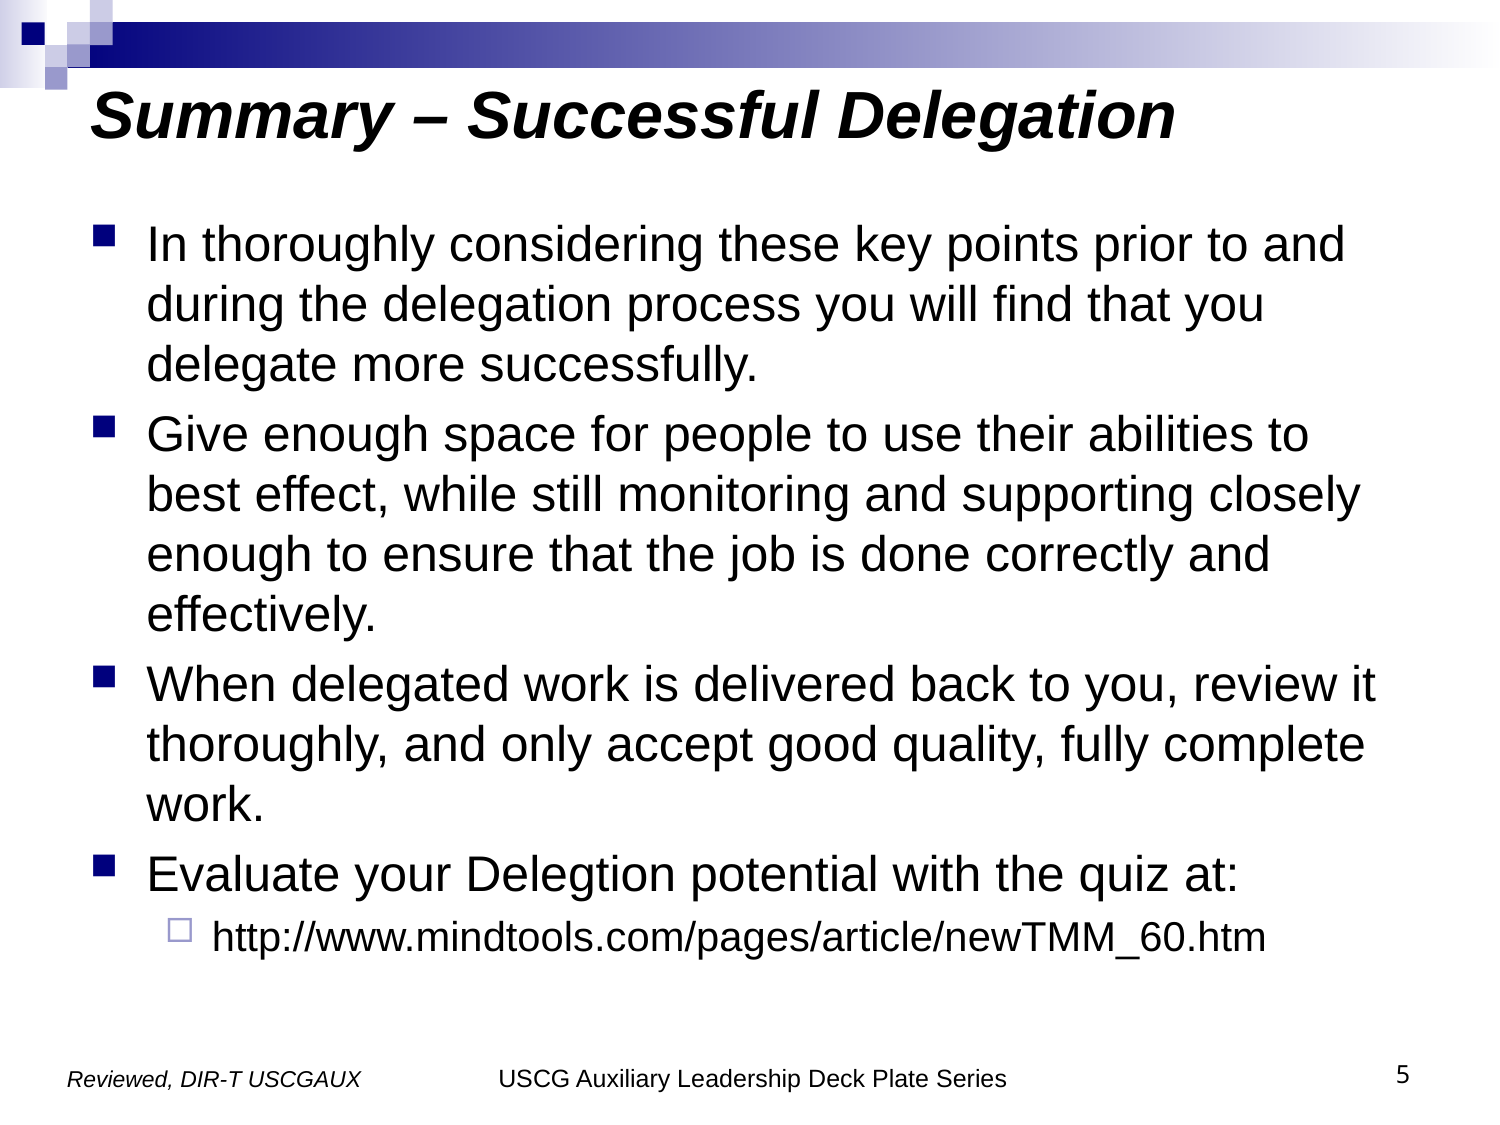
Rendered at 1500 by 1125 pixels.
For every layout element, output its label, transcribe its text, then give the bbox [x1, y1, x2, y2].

text_box Reviewed, DIR-T USCGAUX [52, 1057, 377, 1100]
footer USCG Auxiliary Leadership Deck Plate Series [467, 1051, 1040, 1100]
title Summary – Successful Delegation [75, 75, 1425, 149]
list In thoroughly considering these key points prior to and during the delegation process you will find that you delegate more successfully. Give enough space for people to use their abilities to best effect, while still monitoring and supporting closely enough to ensure that the job is done correctly and effectively. When delegated work is delivered back to you, review it thoroughly, and only accept good quality, fully complete work. Evaluate your Delegtion potential with the quiz at: http://www.mindtools.com/pages/article/newTMM_60.htm [75, 203, 1425, 1025]
slide_number 5 [1074, 1025, 1425, 1100]
